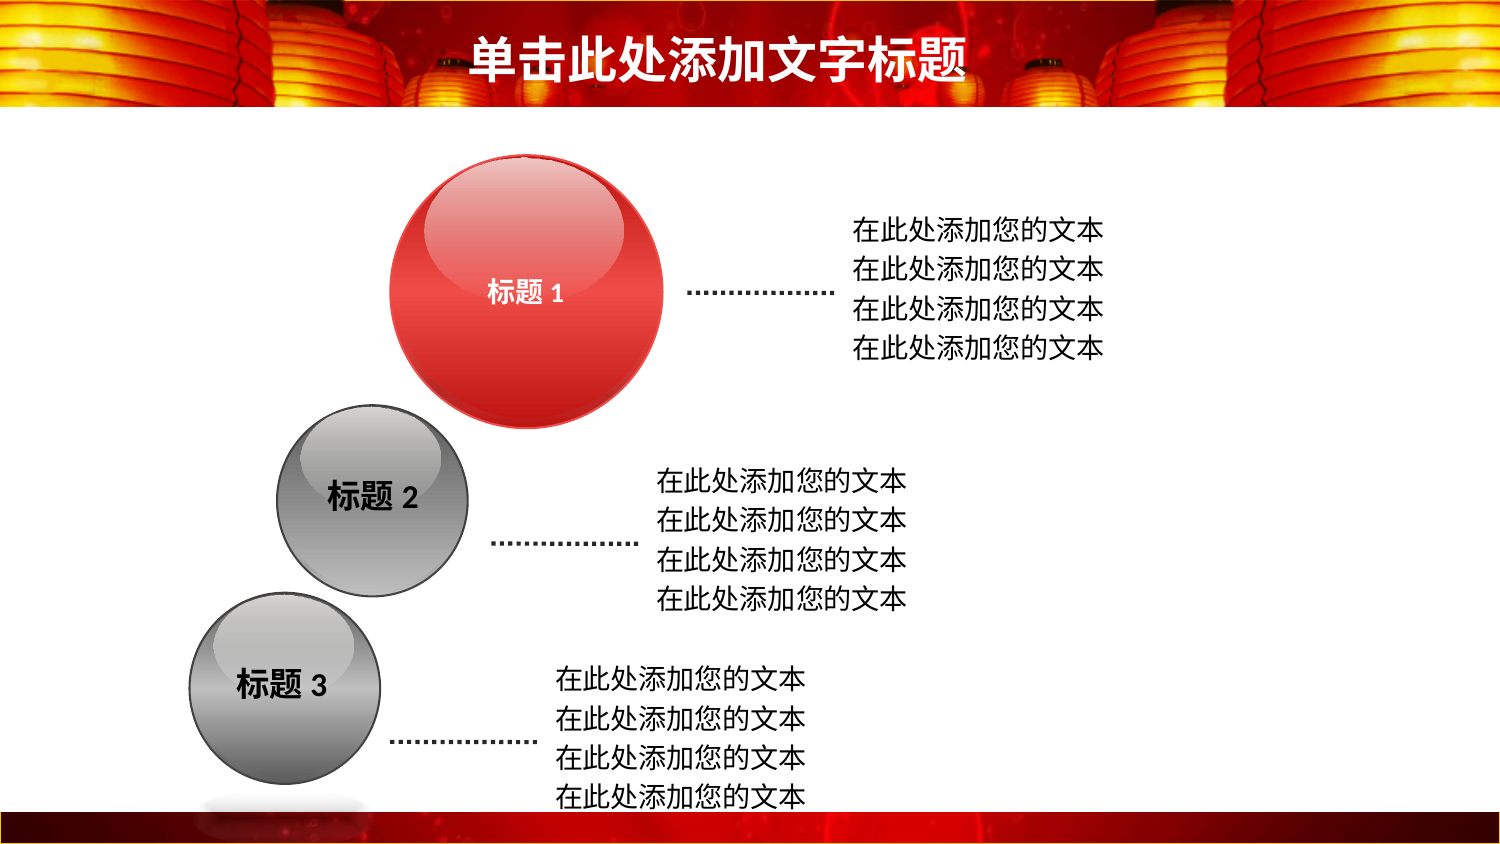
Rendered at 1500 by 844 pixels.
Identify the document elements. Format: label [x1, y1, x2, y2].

text_box [387, 155, 663, 429]
picture [381, 812, 390, 843]
text_box [187, 592, 381, 844]
picture [991, 812, 1499, 843]
text_box [390, 654, 991, 844]
picture [0, 0, 1500, 107]
text_box [274, 405, 468, 597]
text_box [687, 205, 1288, 430]
title [103, 44, 1397, 208]
text_box [491, 455, 1092, 681]
picture [1, 812, 187, 843]
